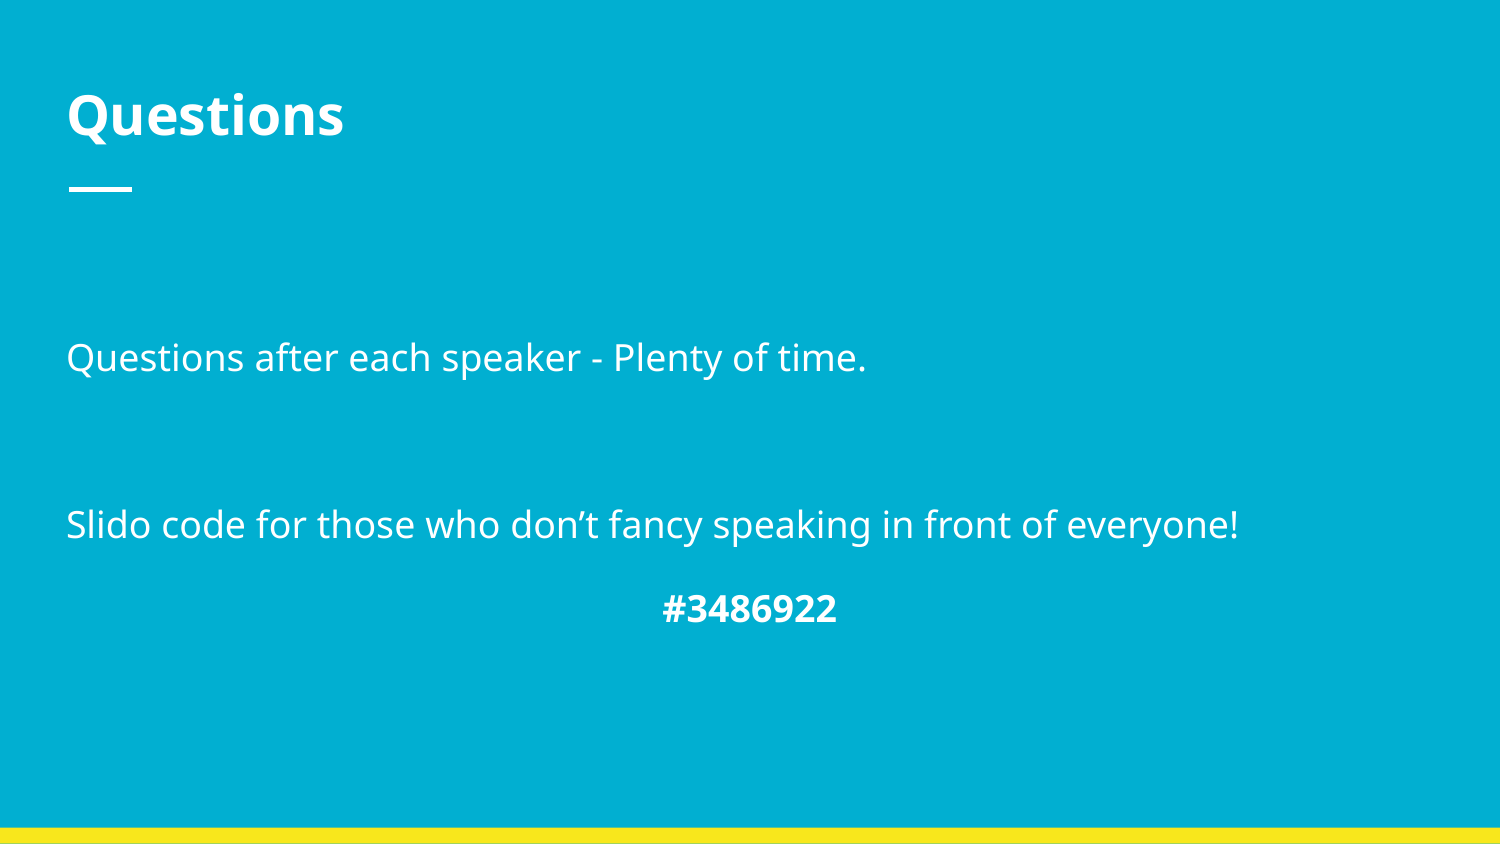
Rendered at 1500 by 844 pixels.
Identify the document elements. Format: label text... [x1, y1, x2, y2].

list Questions after each speaker - Plenty of time. Slido code for those who don’t fancy speaking in front of everyone! #3486922 [51, 232, 1449, 750]
title Questions [51, 61, 1449, 167]
